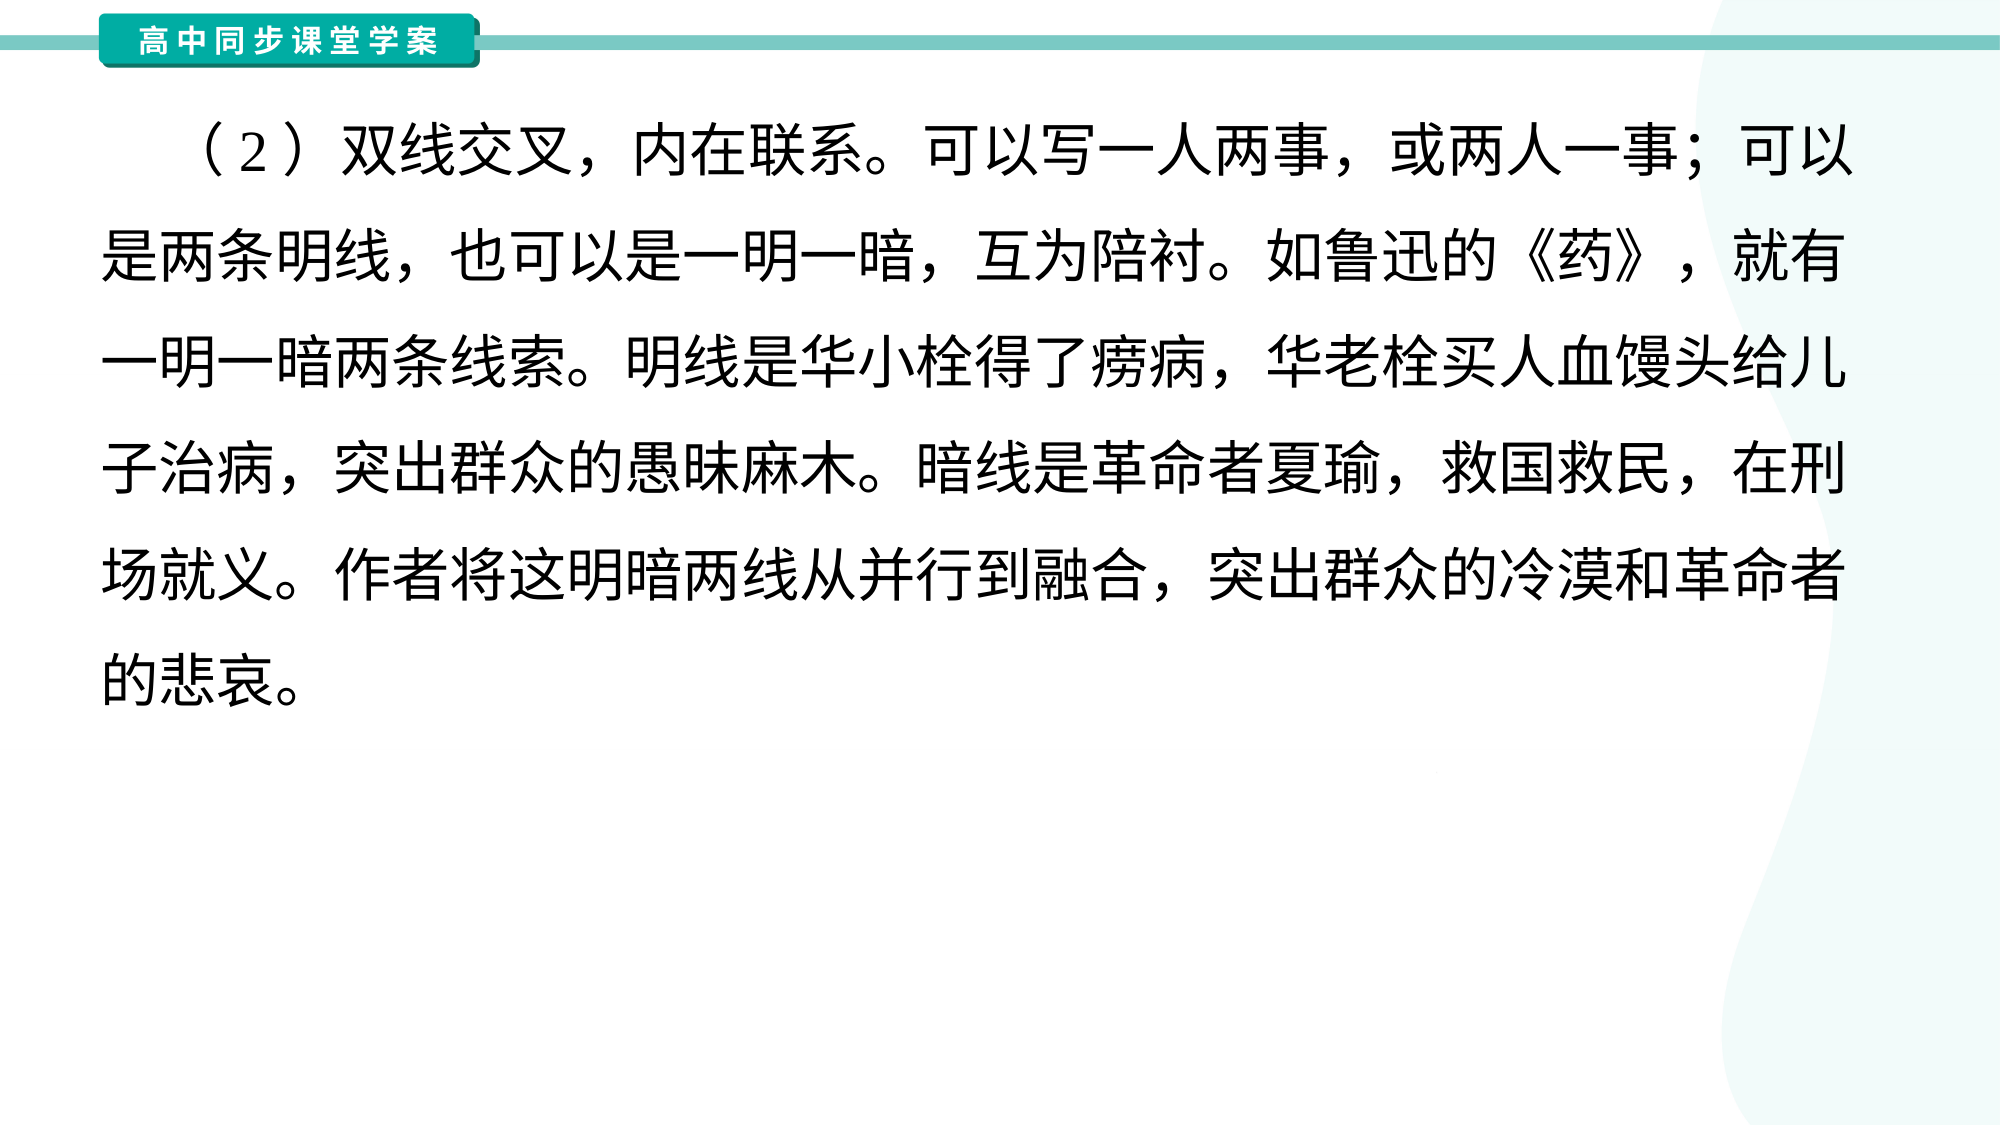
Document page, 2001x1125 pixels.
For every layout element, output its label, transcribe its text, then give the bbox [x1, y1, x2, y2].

picture [0, 0, 2000, 1125]
text_box （2）双线交叉，内在联系。可以写一人两事，或两人一事；可以 是两条明线，也可以是一明一暗，互为陪衬。如鲁迅的《药》，就有 一明一暗两条线索。明线是华小栓得了痨病，华老栓买人血馒头给儿 子治病，突出群众的愚昧麻木。暗线是革命者夏瑜，救国救民，在刑 场就义。作者将这明暗两线从并行到融合，突出群众的冷漠和革命者 的悲哀。 [100, 76, 1899, 714]
